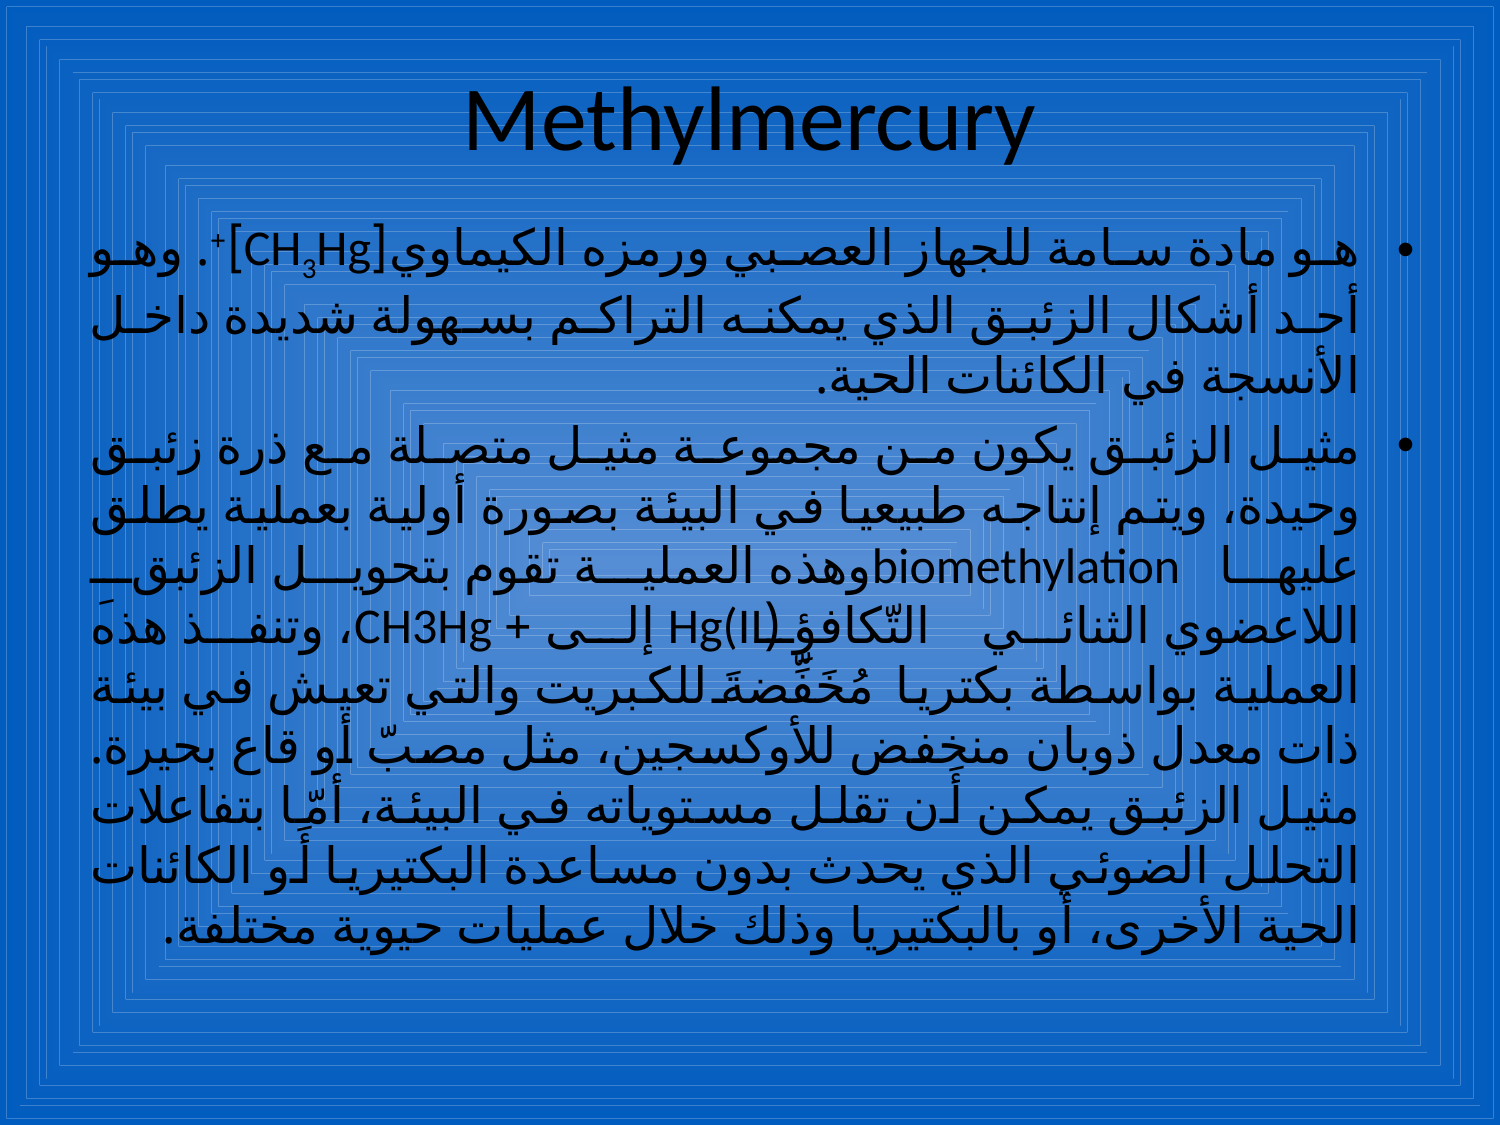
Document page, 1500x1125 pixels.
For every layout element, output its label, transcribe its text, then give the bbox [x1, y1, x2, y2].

title Methylmercury [75, 42, 1425, 185]
list هو مادة سامة للجهاز العصبي ورمزه الكيماوي[CH3Hg]+. وهو أحد أشكال الزئبق الذي يمكنه التراكم بسهولة شديدة داخل الأنسجة في الكائنات الحية. مثيل الزئبق يكون من مجموعة مثيل متصلة مع ذرة زئبق وحيدة، ويتم إنتاجه طبيعيا في البيئة بصورة أولية بعملية يطلق عليها biomethylationوهذه العملية تقوم بتحويل الزئبقِ اللاعضوي الثنائي التّكافؤِ (Hg(II إلى + CH3Hg، وتنفذ هذه العملية بواسطة بكتريا مُخَفِّضةَ للكبريت والتي تعيش في بيئة ذات معدل ذوبان منخفض للأوكسجين، مثل مصبّ أو قاع بحيرة. مثيل الزئبق يمكن أَن تقلل مستوياته في البيئة، أمّا بتفاعلات التحلل الضوئي الذي يحدث بدون مساعدة البكتيريا أَو الكائنات الحية الأخرى، أَو بالبكتيريا وذلك خلال عمليات حيوية مختلفة. [75, 208, 1425, 1005]
